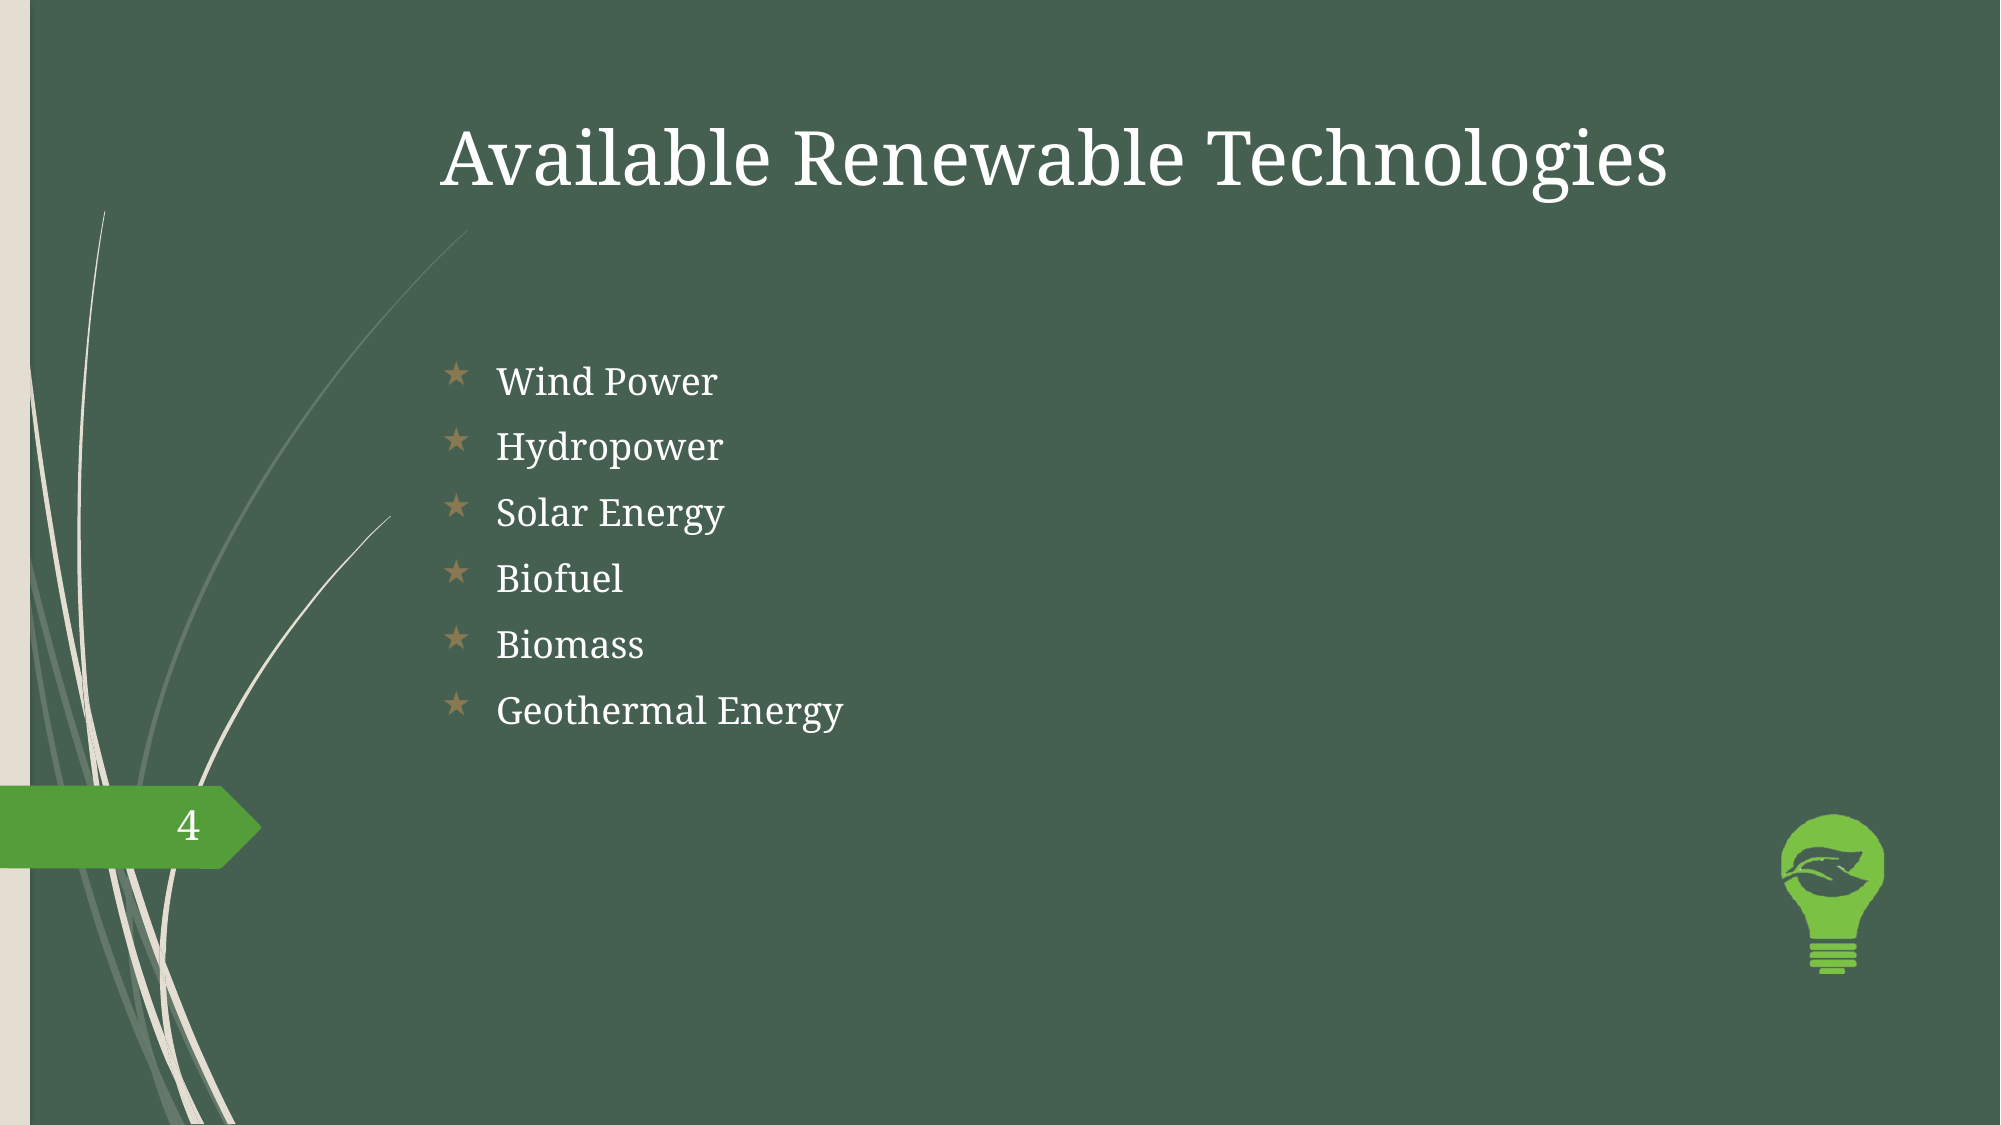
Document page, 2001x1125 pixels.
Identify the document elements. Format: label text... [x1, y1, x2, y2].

title Available Renewable Technologies [425, 102, 1888, 313]
list Wind Power Hydropower Solar Energy Biofuel Biomass Geothermal Energy [424, 350, 1888, 970]
slide_number 4 [87, 797, 216, 858]
picture [1777, 970, 1888, 977]
